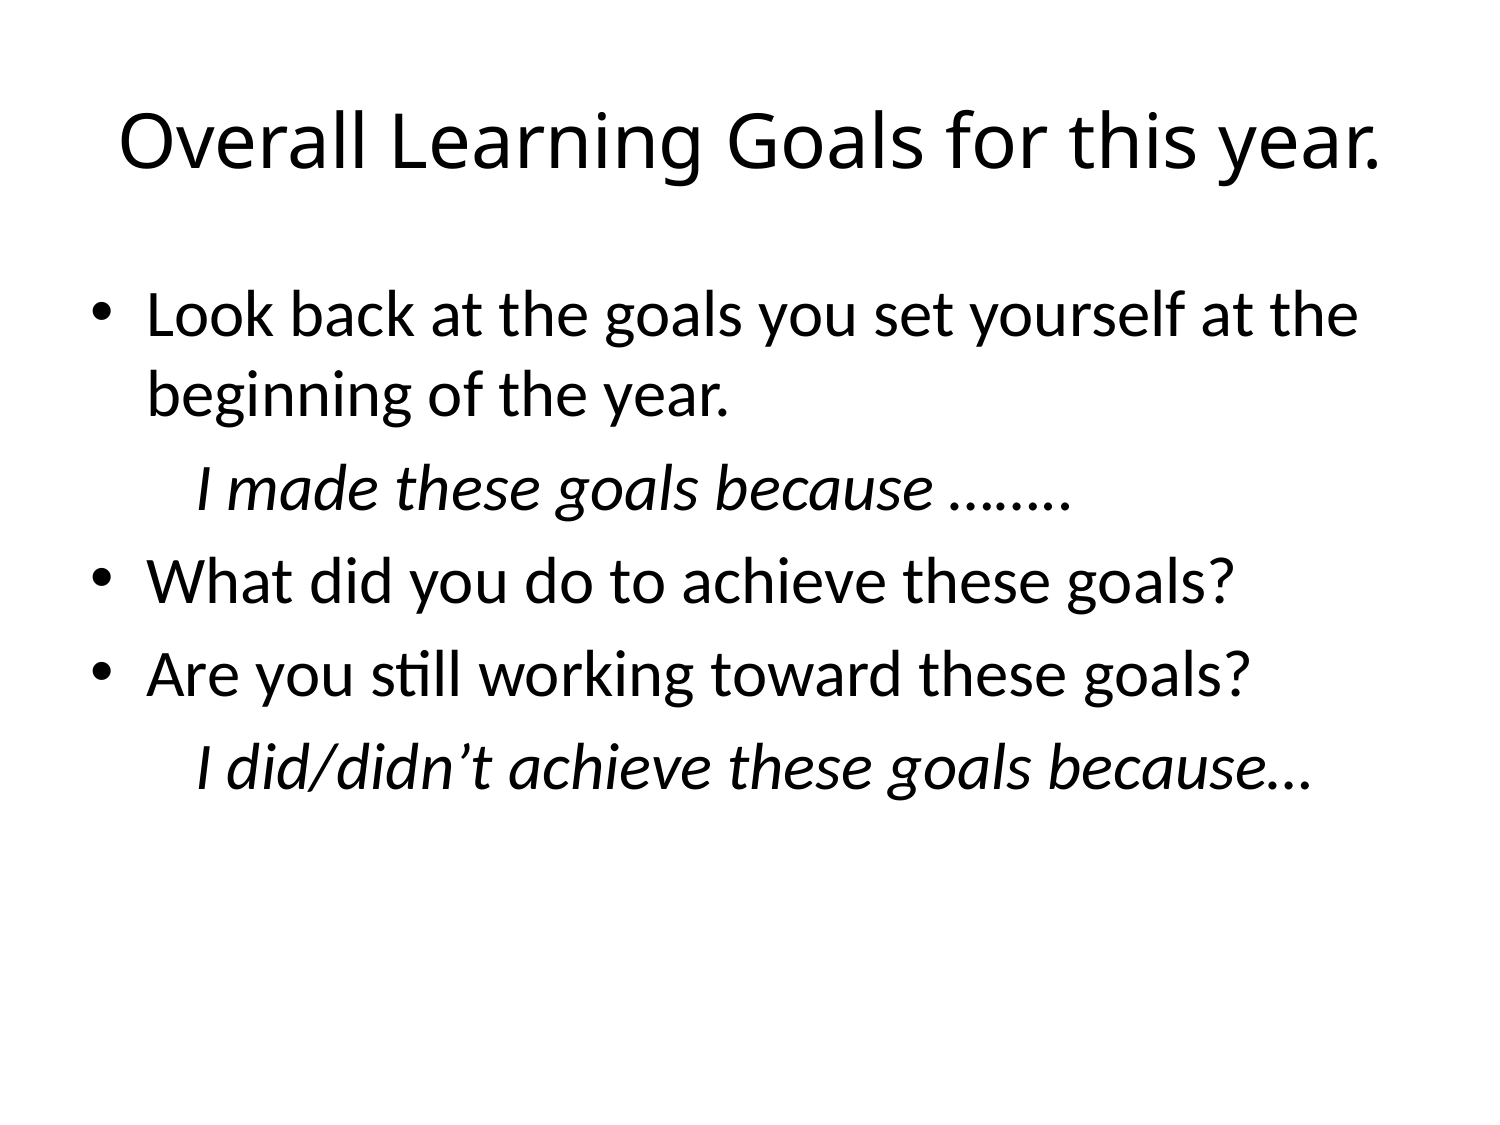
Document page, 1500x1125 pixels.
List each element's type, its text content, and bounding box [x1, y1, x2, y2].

list Look back at the goals you set yourself at the beginning of the year. I made these goals because …….. What did you do to achieve these goals? Are you still working toward these goals? I did/didn’t achieve these goals because… [75, 262, 1425, 1005]
title Overall Learning Goals for this year. [75, 45, 1425, 233]
